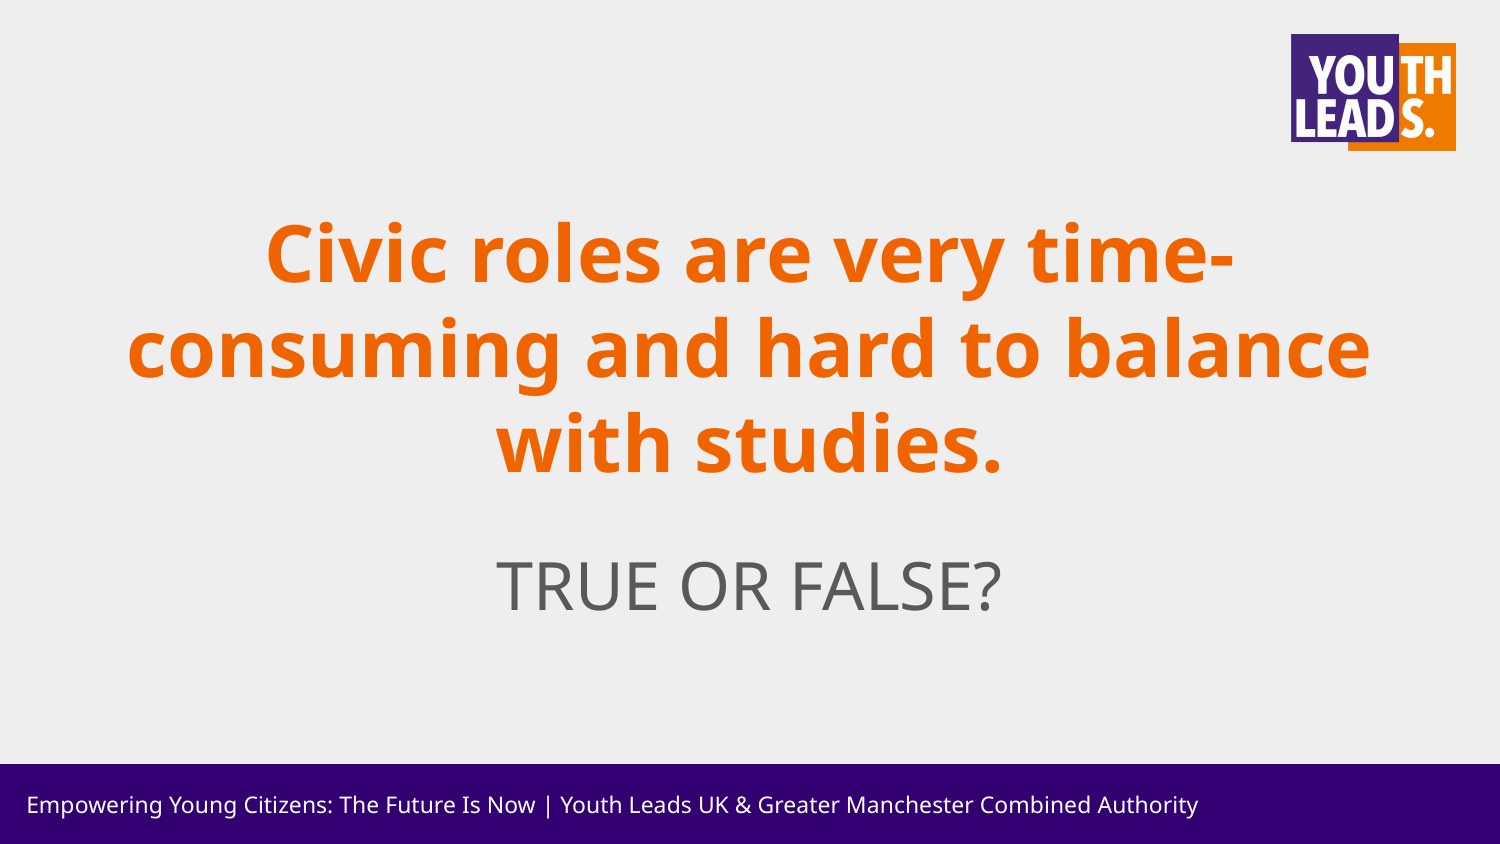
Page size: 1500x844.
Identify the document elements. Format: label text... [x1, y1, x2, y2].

title Civic roles are very time-consuming and hard to balance with studies. [51, 181, 1449, 504]
list TRUE OR FALSE? [51, 517, 1449, 731]
picture [1291, 34, 1456, 151]
